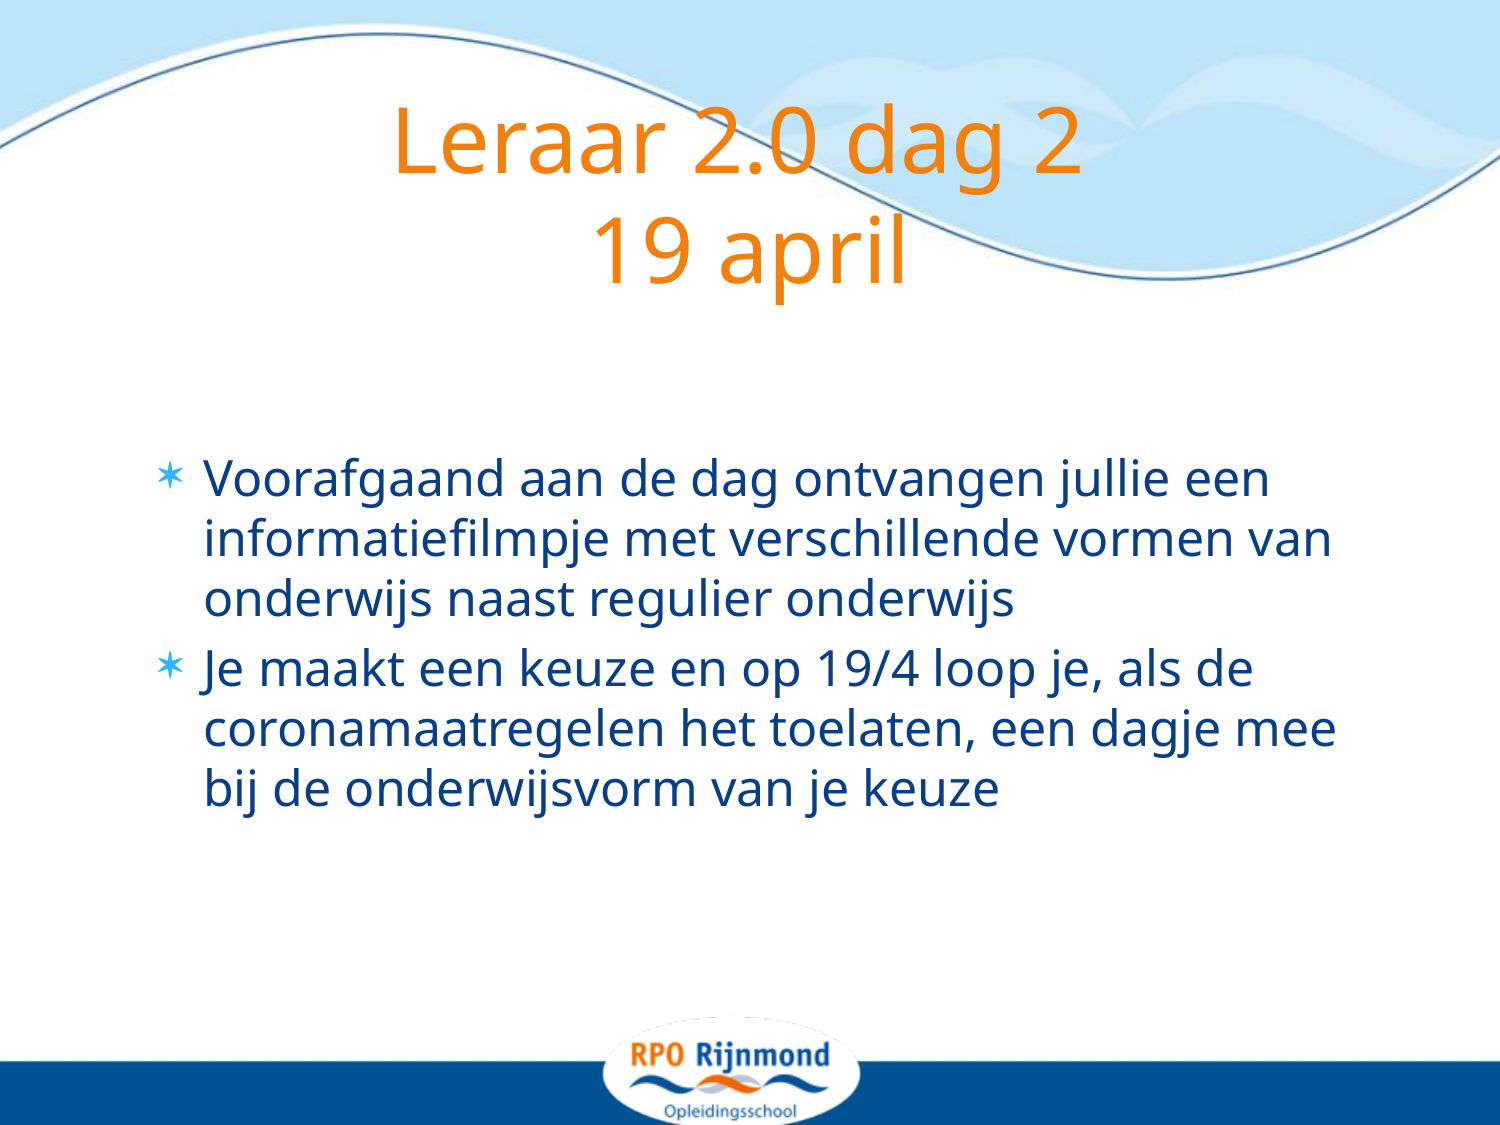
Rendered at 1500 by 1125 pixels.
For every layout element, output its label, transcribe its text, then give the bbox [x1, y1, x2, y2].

title Leraar 2.0 dag 2 19 april [75, 55, 1425, 439]
picture [0, 0, 1500, 1125]
list Voorafgaand aan de dag ontvangen jullie een informatiefilmpje met verschillende vormen van onderwijs naast regulier onderwijs Je maakt een keuze en op 19/4 loop je, als de coronamaatregelen het toelaten, een dagje mee bij de onderwijsvorm van je keuze [143, 439, 1359, 1005]
